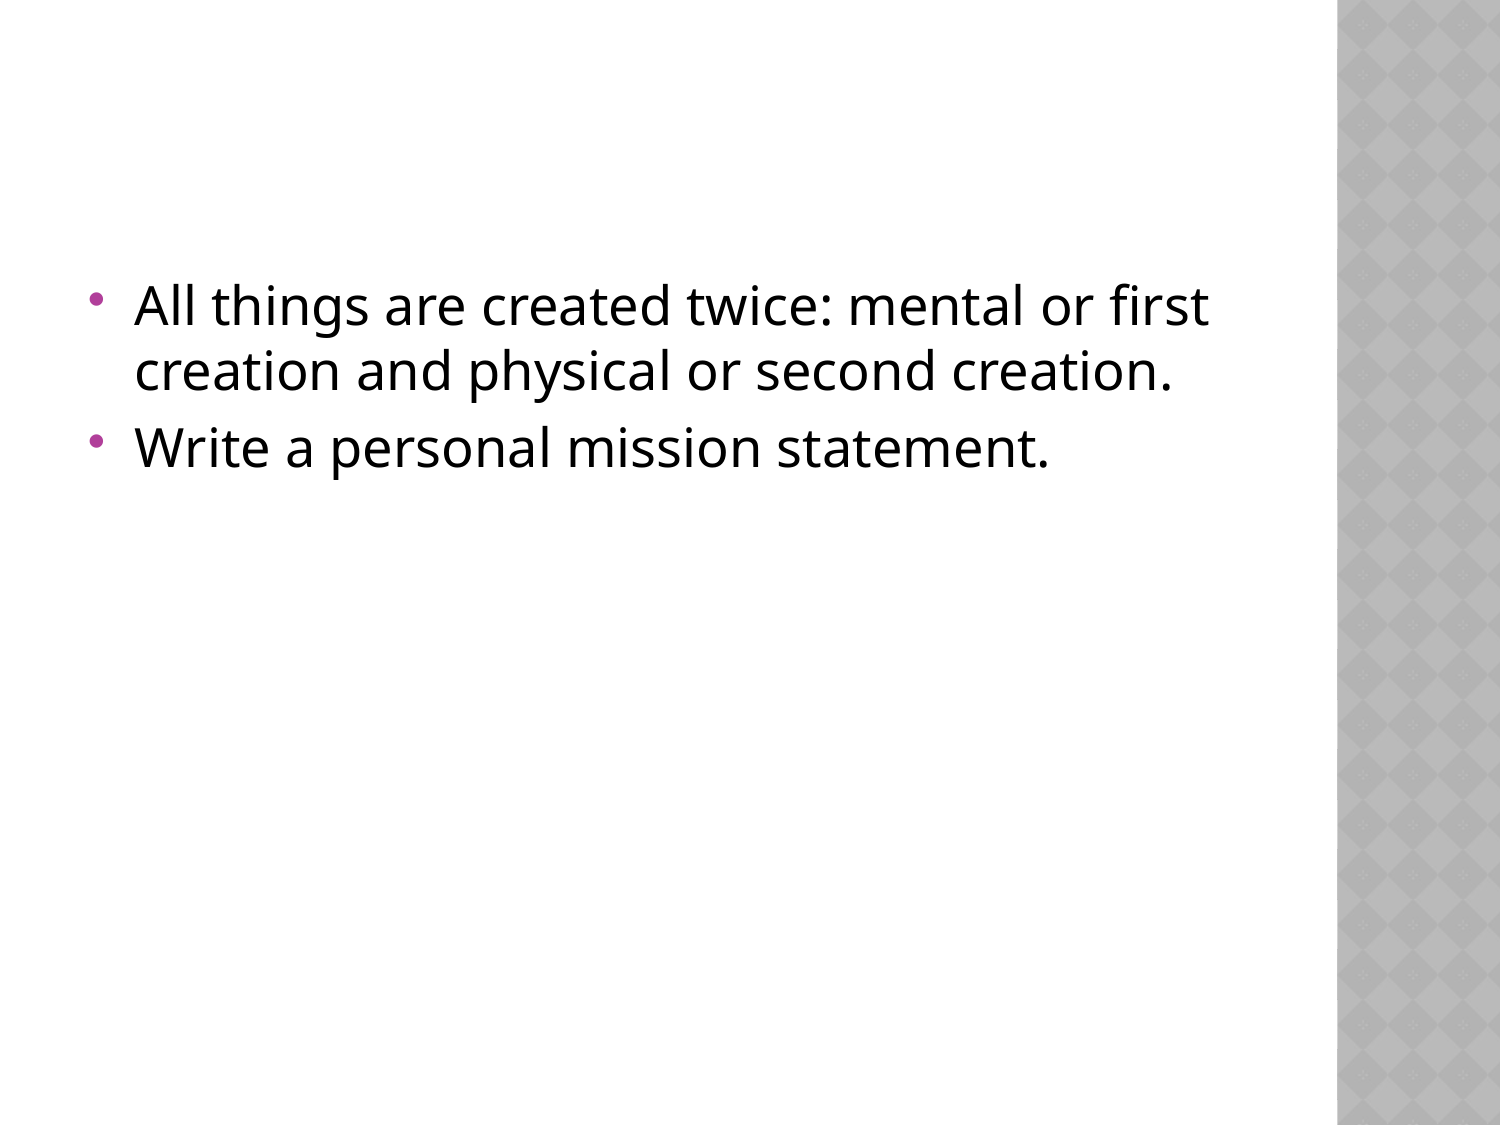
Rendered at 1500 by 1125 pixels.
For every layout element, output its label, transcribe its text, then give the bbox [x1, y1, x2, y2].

list All things are created twice: mental or first creation and physical or second creation. Write a personal mission statement. [75, 264, 1263, 1059]
